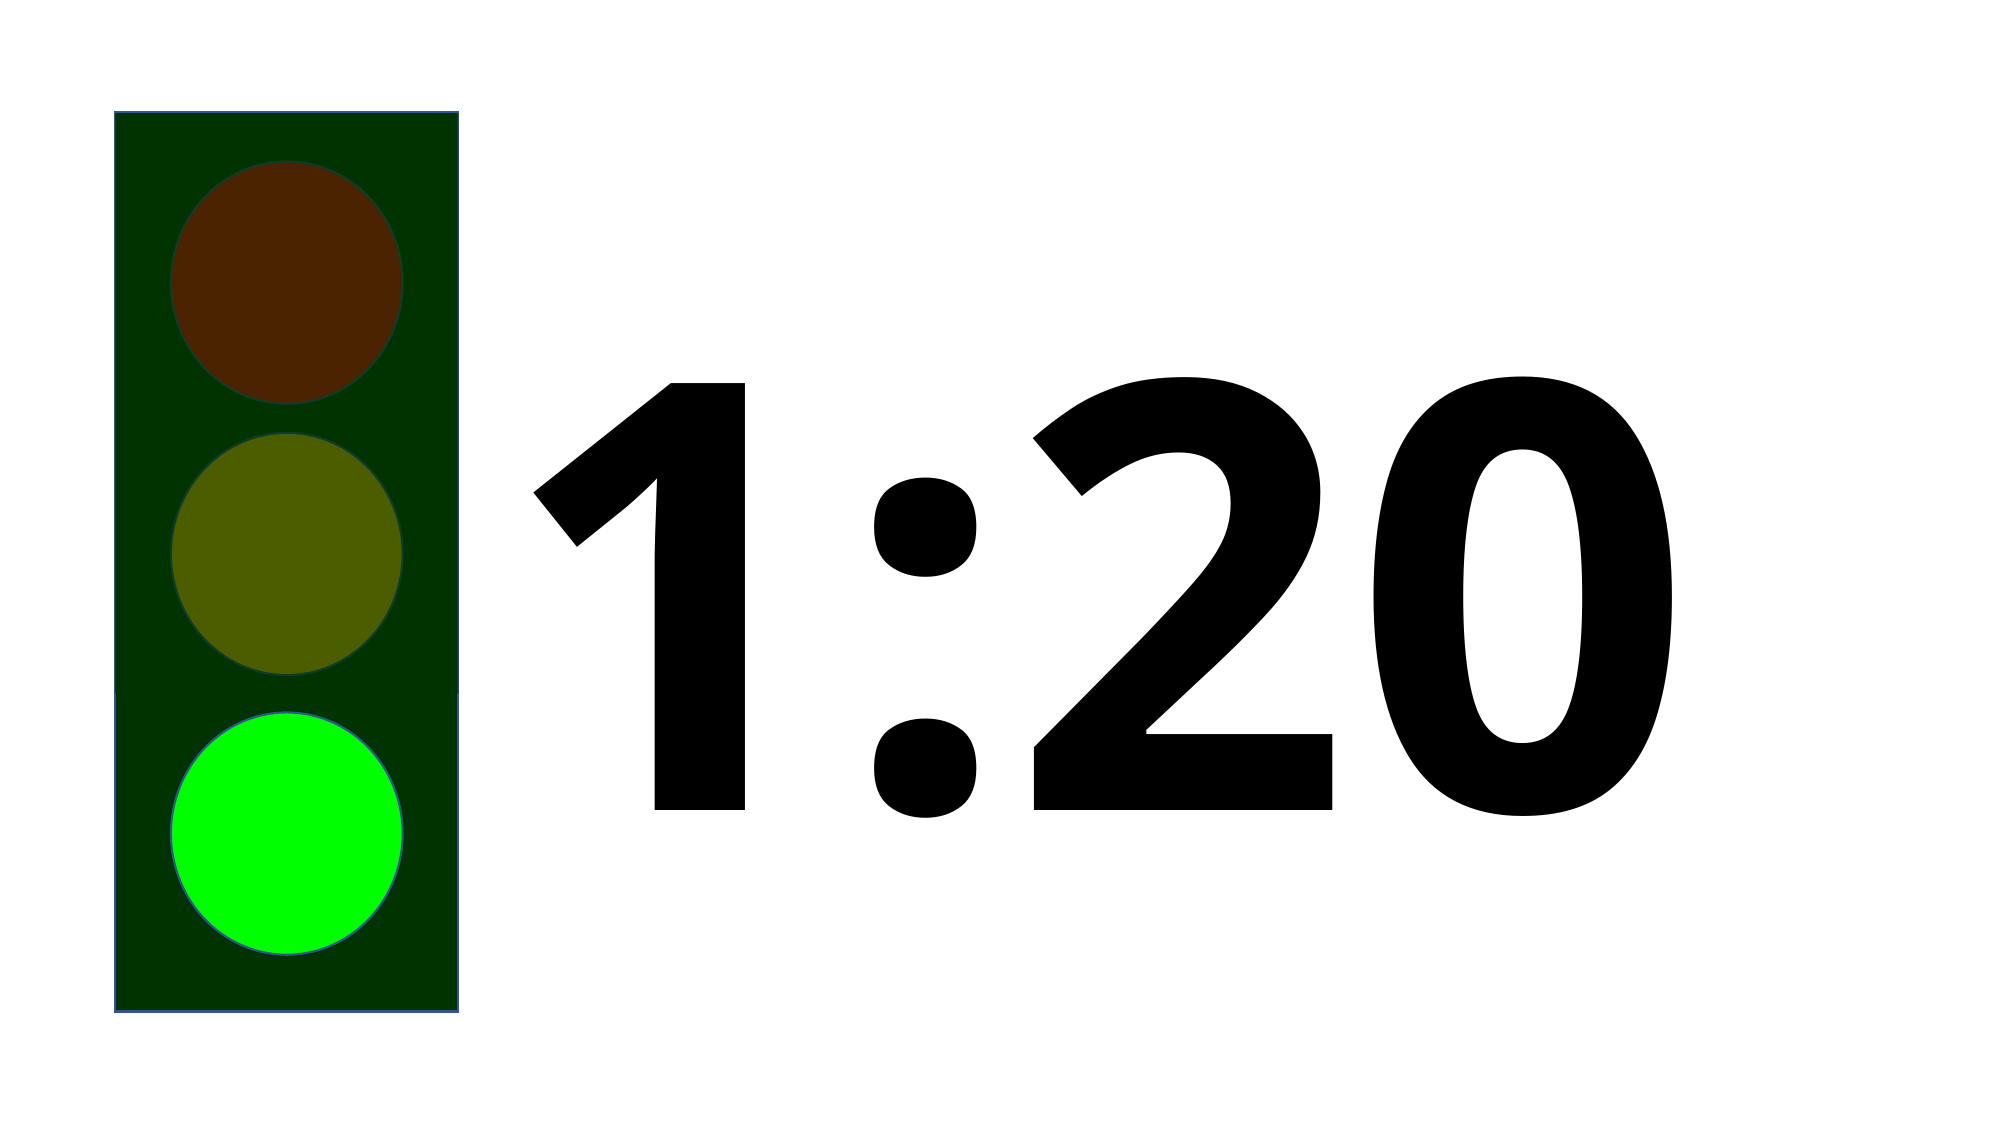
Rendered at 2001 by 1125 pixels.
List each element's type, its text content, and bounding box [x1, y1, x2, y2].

text_box [169, 711, 404, 956]
text_box [114, 112, 459, 695]
text_box [114, 695, 459, 1013]
text_box 1:20 [483, 204, 1924, 938]
